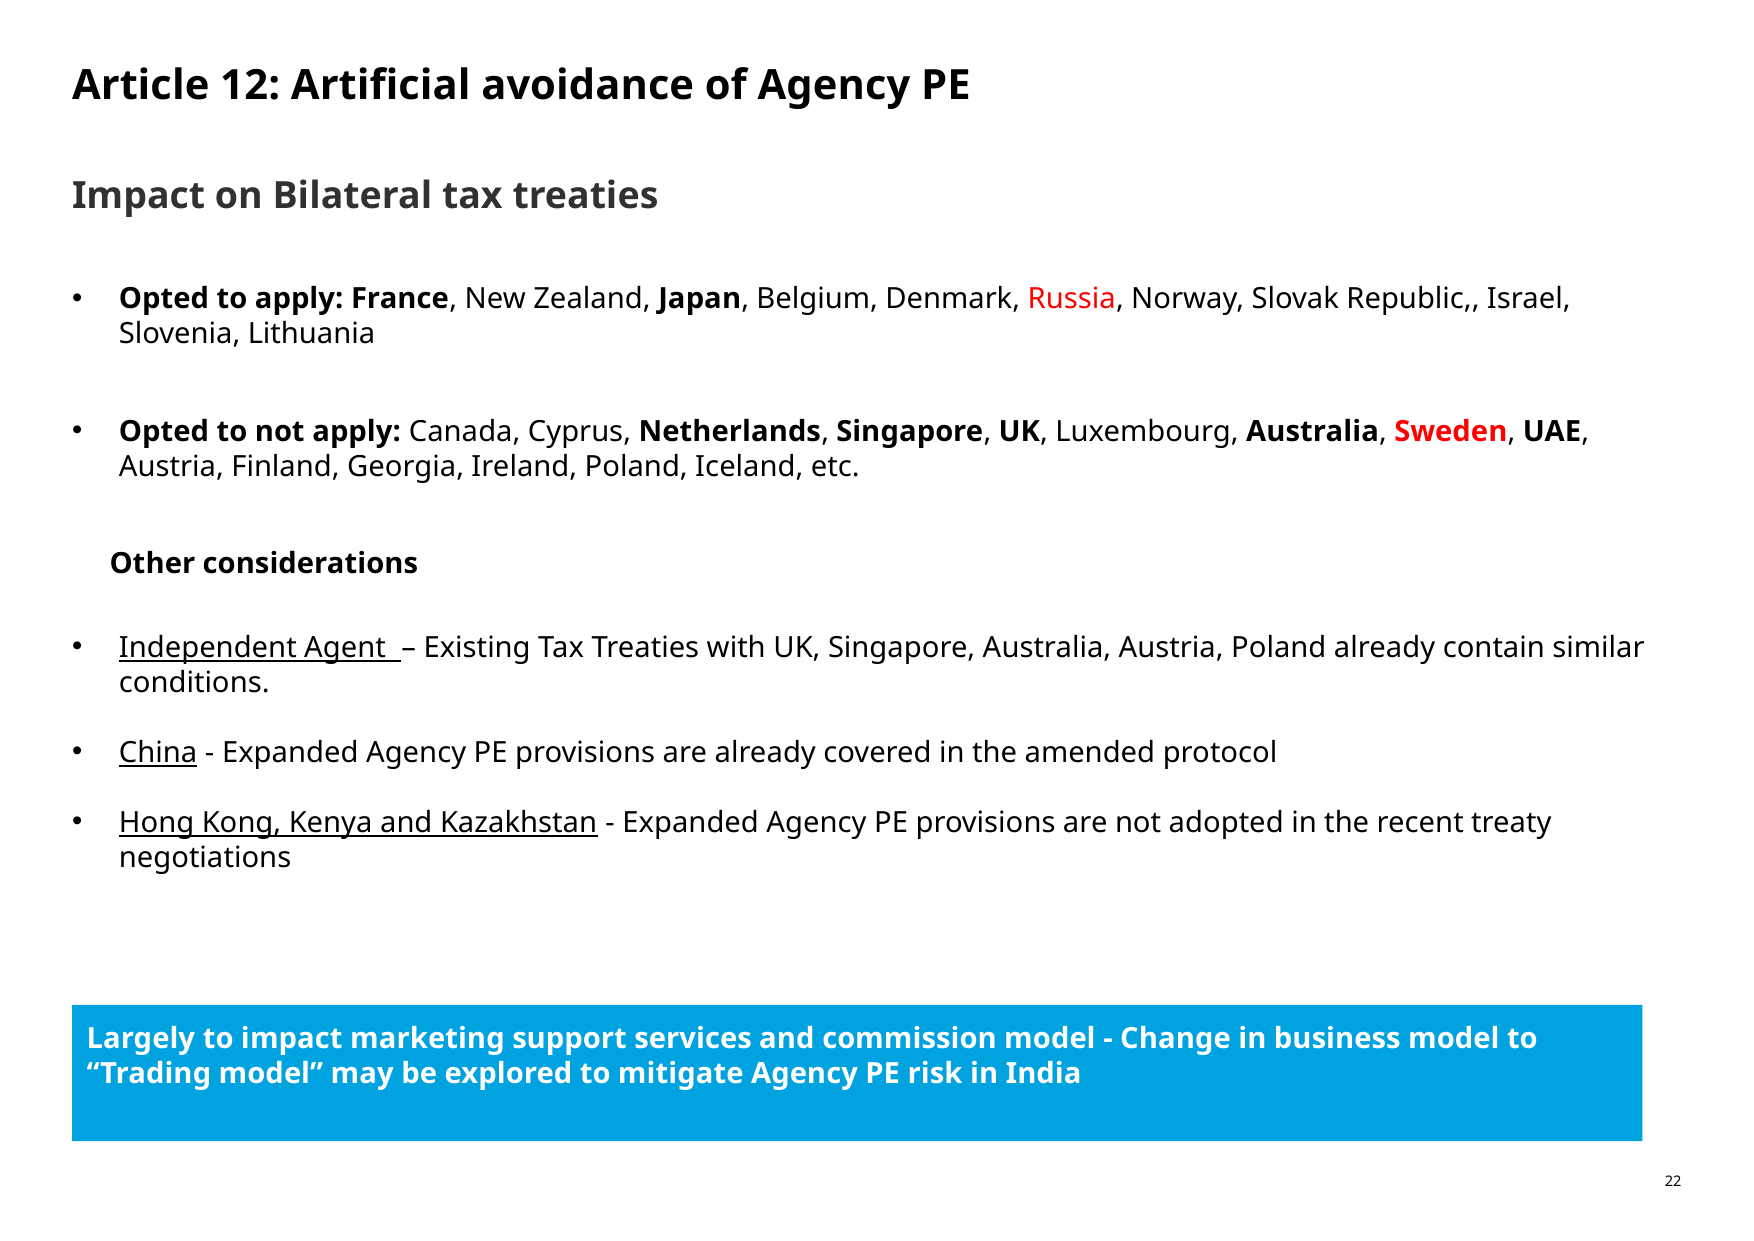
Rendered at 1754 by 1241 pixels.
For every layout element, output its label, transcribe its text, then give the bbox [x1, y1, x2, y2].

text_box Impact on Bilateral tax treaties Opted to apply: France, New Zealand, Japan, Belgium, Denmark, Russia, Norway, Slovak Republic,, Israel, Slovenia, Lithuania Opted to not apply: Canada, Cyprus, Netherlands, Singapore, UK, Luxembourg, Australia, Sweden, UAE, Austria, Finland, Georgia, Ireland, Poland, Iceland, etc. Other considerations Independent Agent – Existing Tax Treaties with UK, Singapore, Australia, Austria, Poland already contain similar conditions. China - Expanded Agency PE provisions are already covered in the amended protocol Hong Kong, Kenya and Kazakhstan - Expanded Agency PE provisions are not adopted in the recent treaty negotiations [72, 170, 1678, 908]
title Article 12: Artificial avoidance of Agency PE [72, 57, 1678, 118]
text_box Largely to impact marketing support services and commission model - Change in business model to “Trading model” may be explored to mitigate Agency PE risk in India [72, 1004, 1643, 1142]
